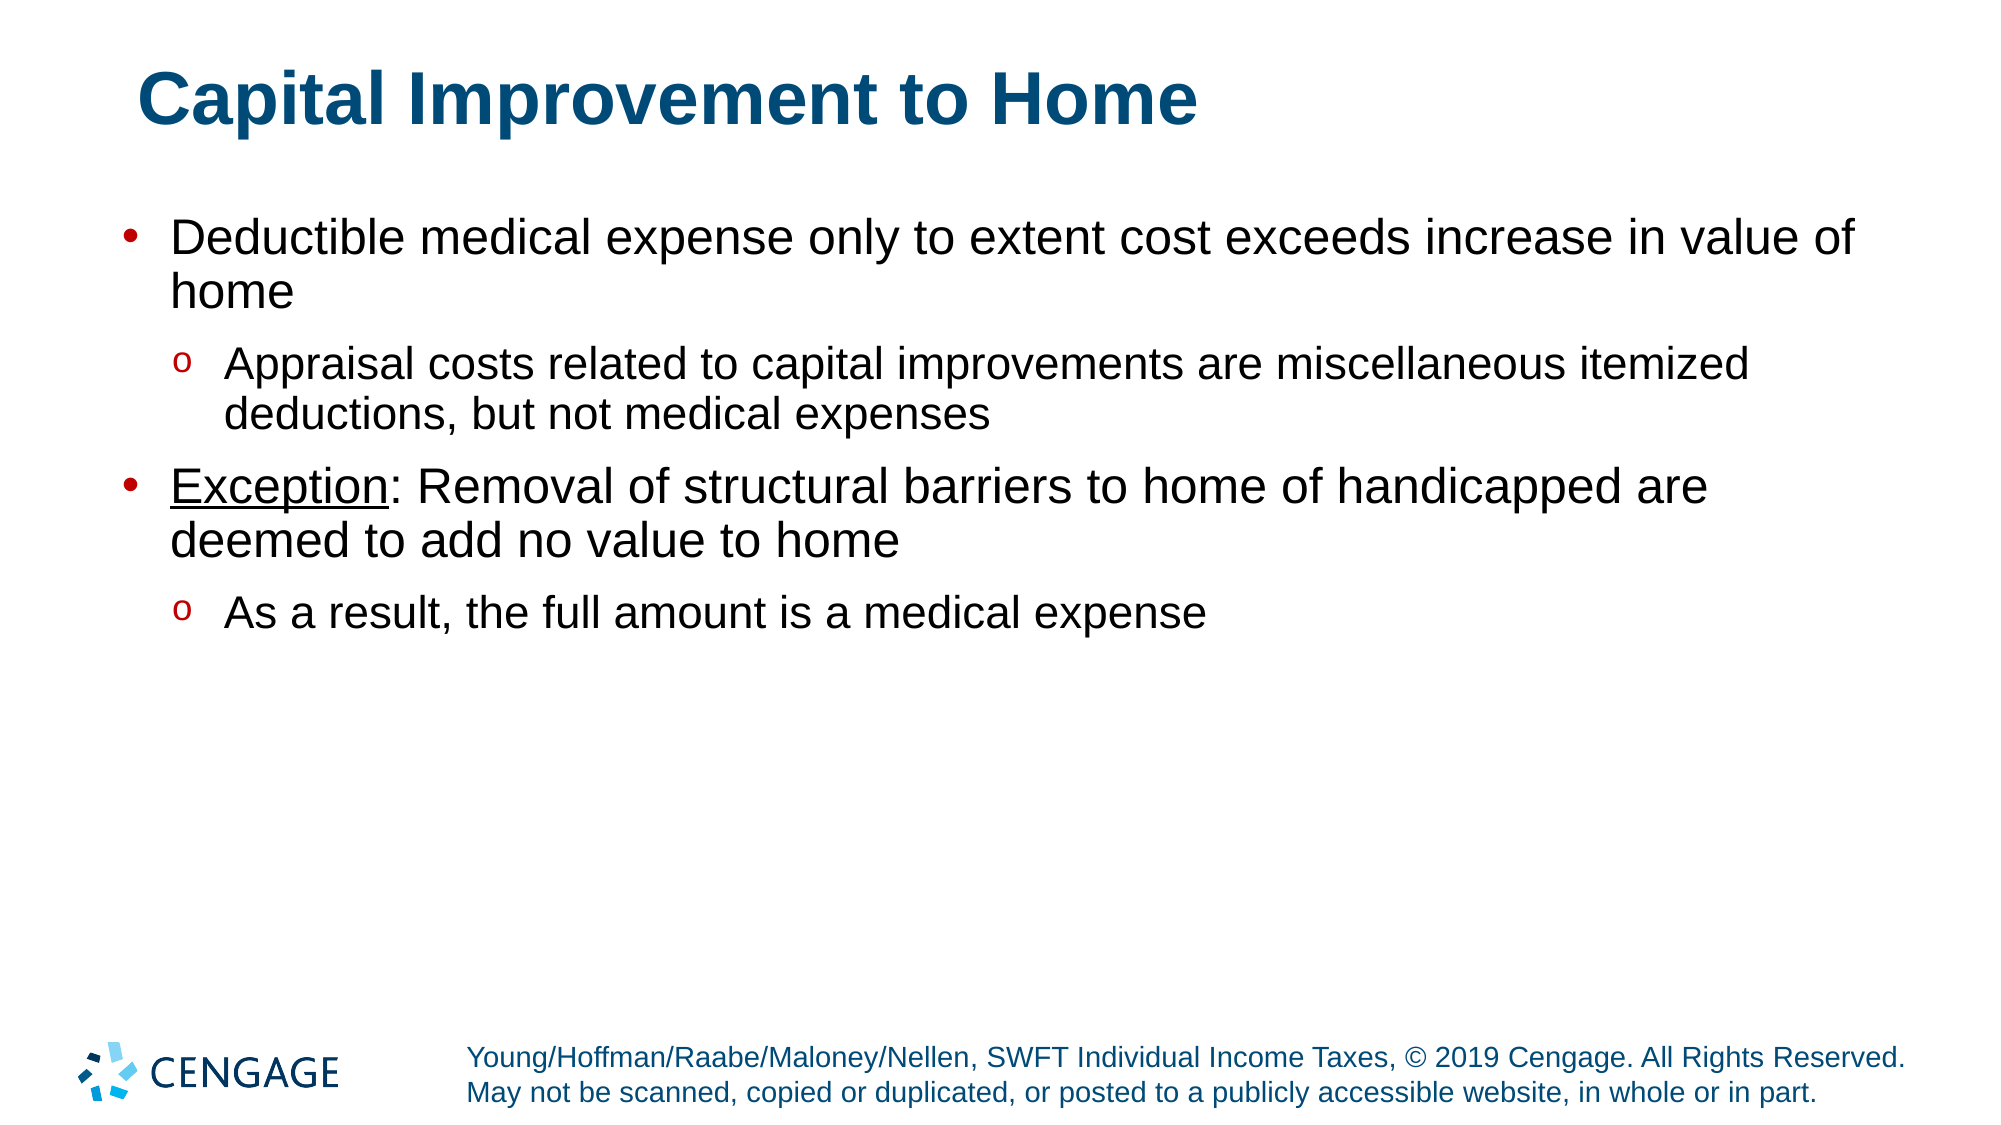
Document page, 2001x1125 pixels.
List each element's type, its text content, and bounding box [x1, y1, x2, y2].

picture [78, 1042, 338, 1101]
title Capital Improvement to Home [137, 59, 1863, 171]
list Deductible medical expense only to extent cost exceeds increase in value of home Appraisal costs related to capital improvements are miscellaneous itemized deductions, but not medical expenses Exception: Removal of structural barriers to home of handicapped are deemed to add no value to home As a result, the full amount is a medical expense [121, 211, 1880, 640]
